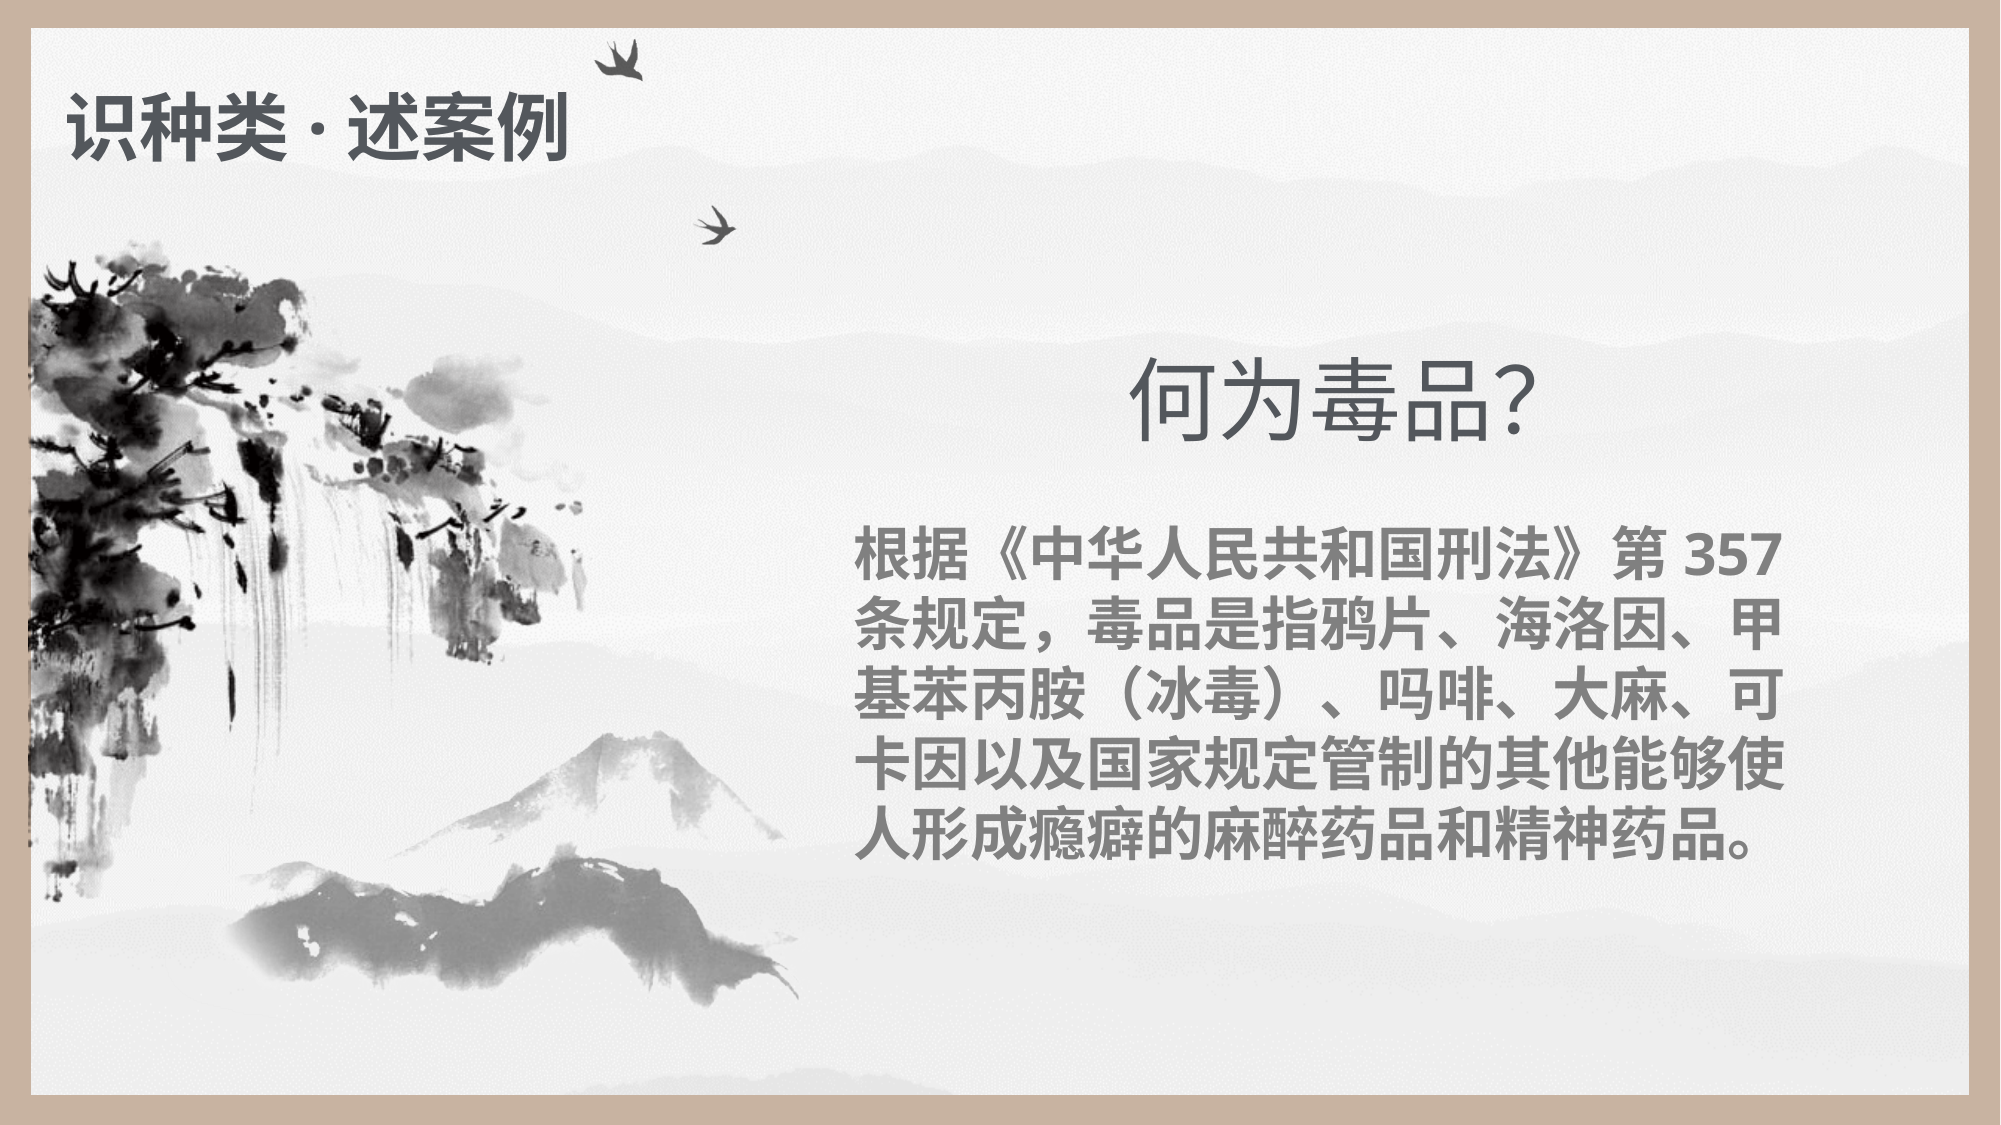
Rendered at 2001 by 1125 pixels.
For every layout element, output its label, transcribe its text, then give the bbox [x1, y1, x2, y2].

text_box 何为毒品？ [1111, 335, 1827, 440]
text_box 根据《中华人民共和国刑法》第357条规定，毒品是指鸦片、海洛因、甲基苯丙胺（冰毒）、吗啡、大麻、可卡因以及国家规定管制的其他能够使人形成瘾癖的麻醉药品和精神药品。 [839, 440, 1853, 875]
text_box 识种类·述案例 [8, 72, 582, 178]
picture [28, 22, 1969, 1095]
